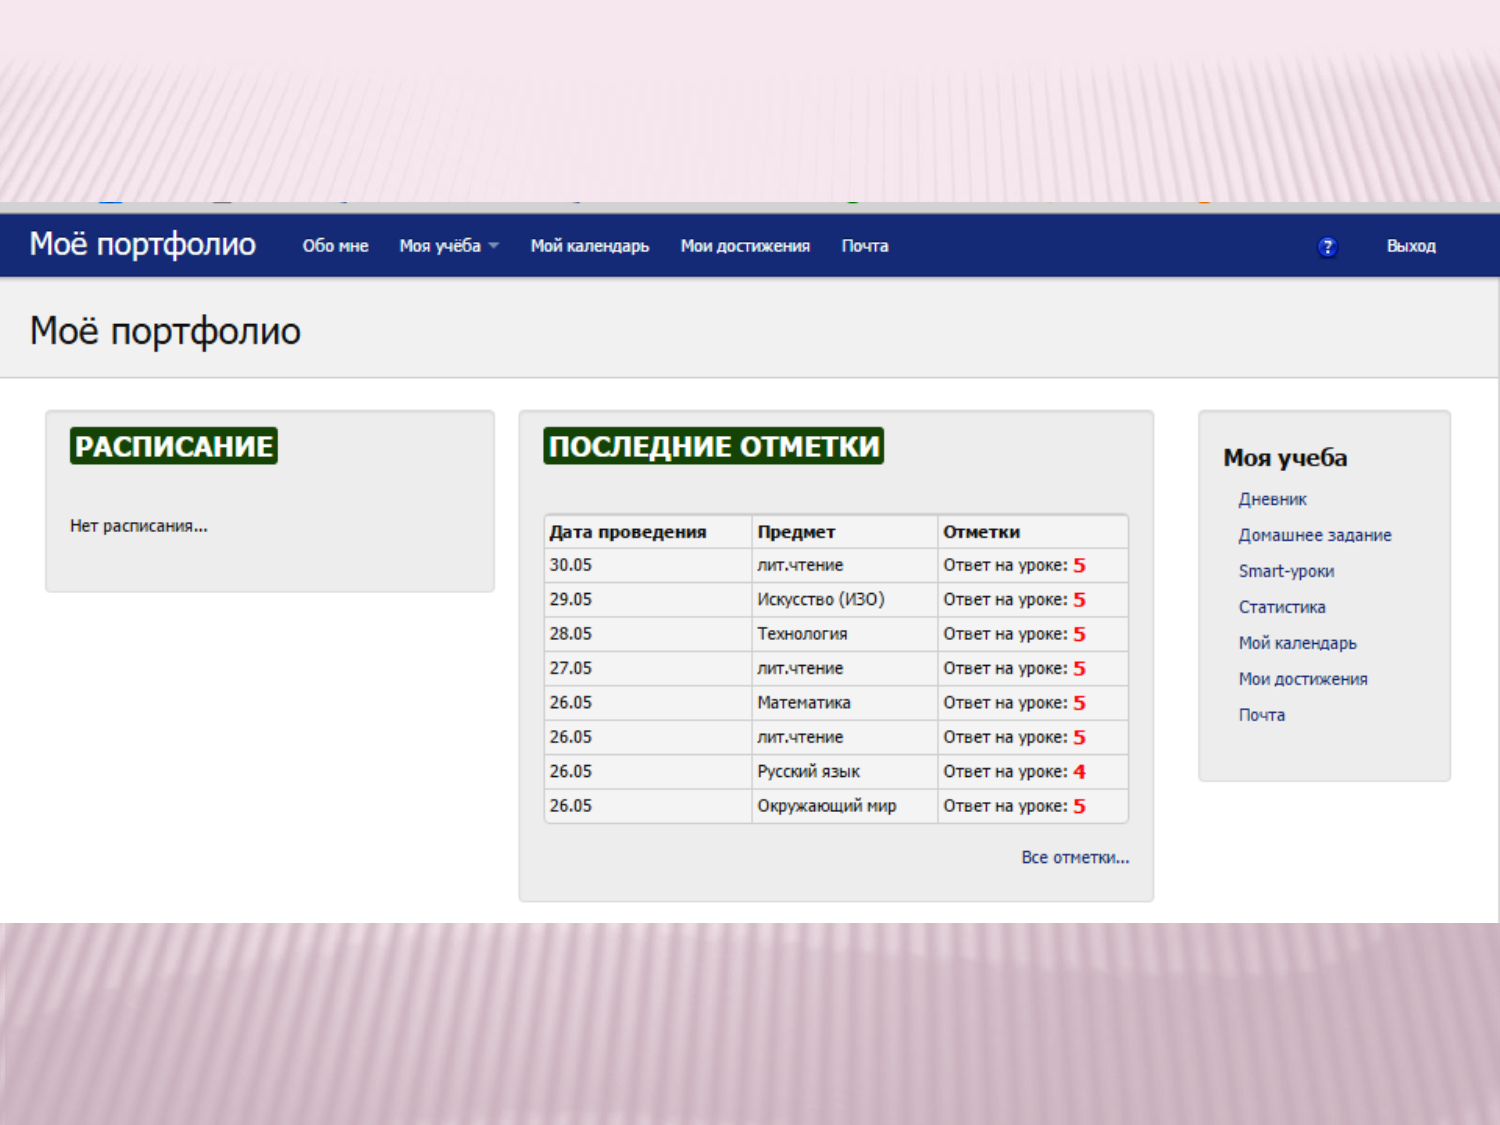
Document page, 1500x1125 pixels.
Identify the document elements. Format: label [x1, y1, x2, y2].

picture [0, 201, 1500, 923]
text_box [64, 42, 1453, 138]
